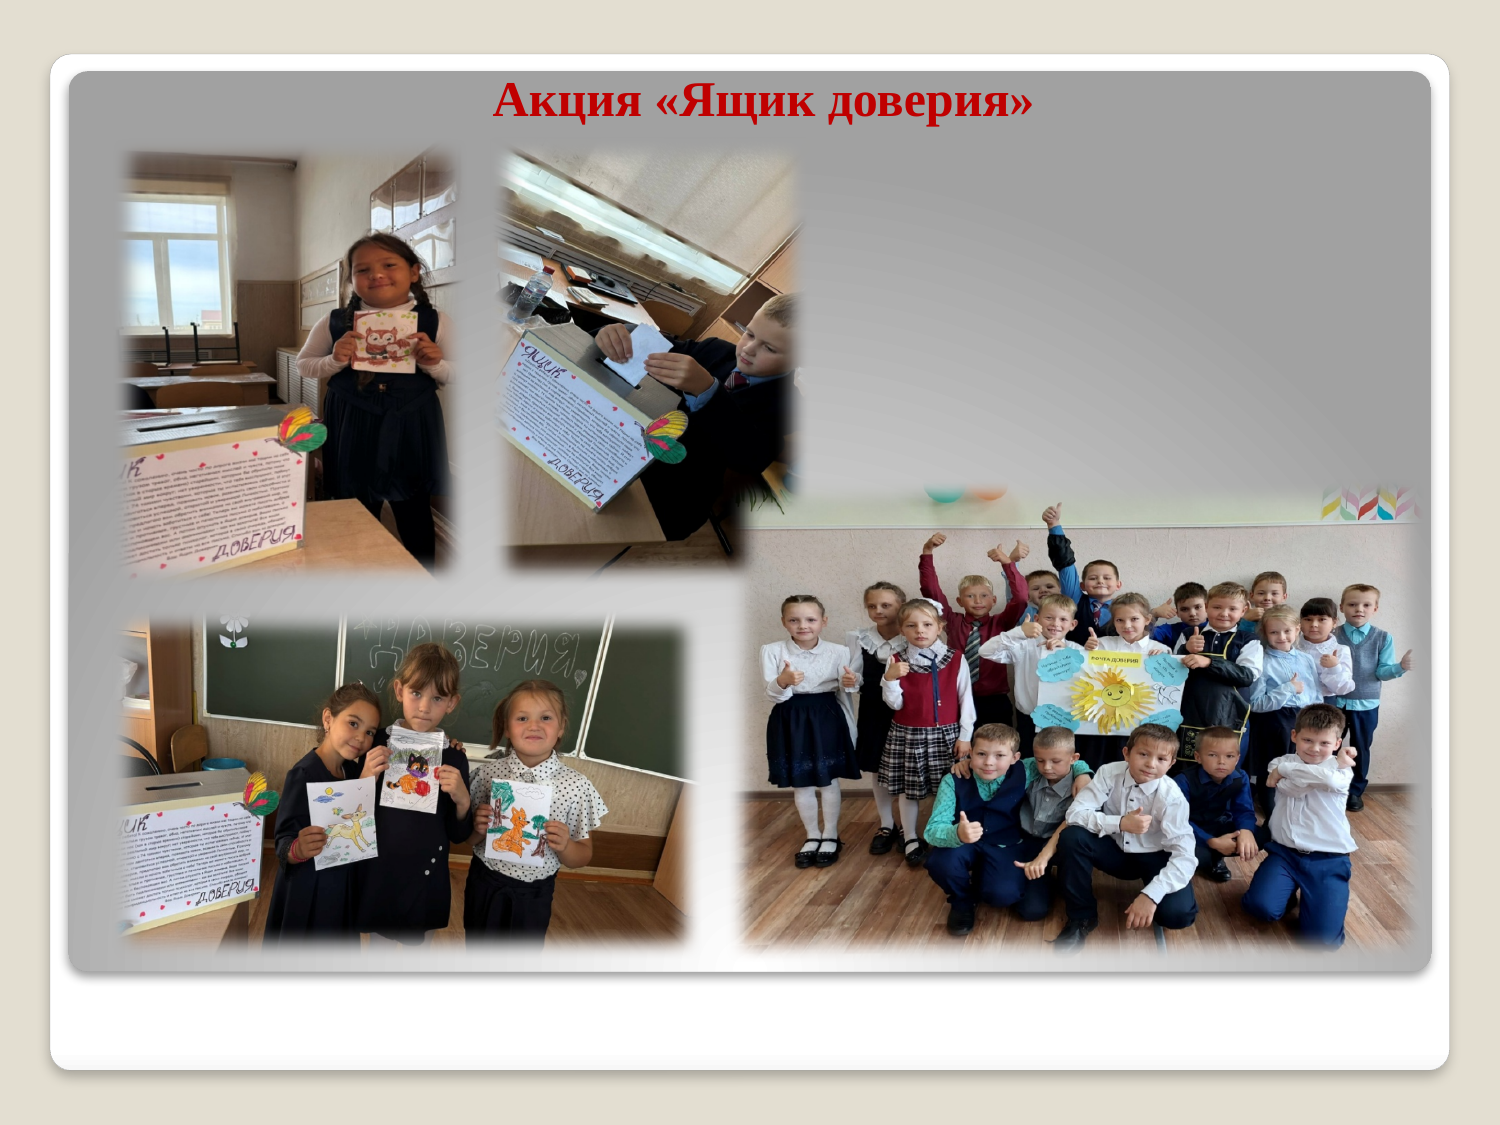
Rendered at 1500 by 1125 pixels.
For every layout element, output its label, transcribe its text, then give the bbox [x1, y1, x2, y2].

picture [111, 136, 468, 587]
title Акция «Ящик доверия» [88, 42, 1439, 194]
picture [111, 609, 703, 960]
picture [489, 136, 1424, 963]
